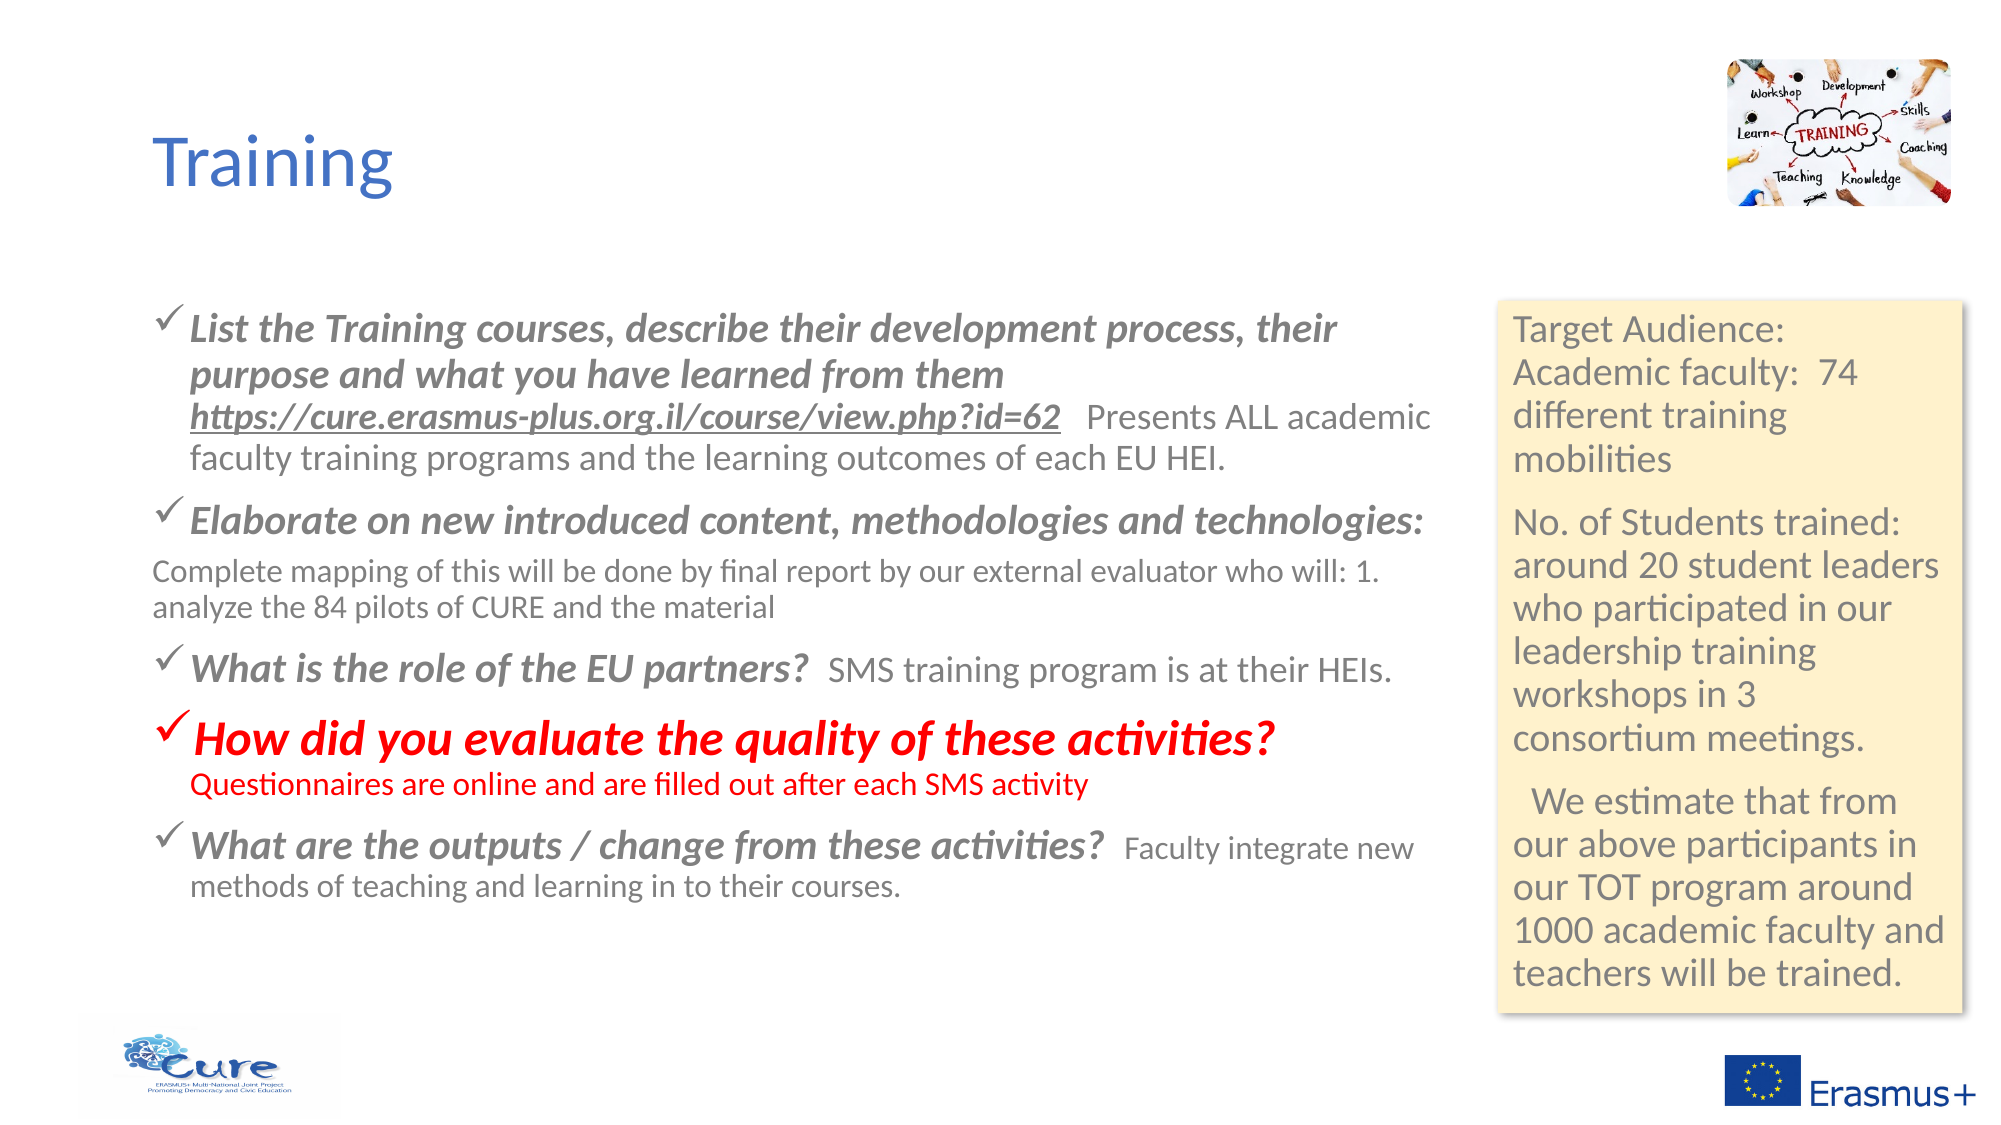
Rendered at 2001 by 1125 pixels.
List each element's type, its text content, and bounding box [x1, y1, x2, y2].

subtitle Target Audience: Academic faculty: 74 different training mobilities No. of Students trained: around 20 student leaders who participated in our leadership training workshops in 3 consortium meetings. We estimate that from our above participants in our TOT program around 1000 academic faculty and teachers will be trained. [1497, 300, 1963, 1014]
picture [1727, 59, 1951, 207]
title Training [137, 53, 1863, 272]
picture [78, 1013, 341, 1119]
list List the Training courses, describe their development process, their purpose and what you have learned from them https://cure.erasmus-plus.org.il/course/view.php?id=62 Presents ALL academic faculty training programs and the learning outcomes of each EU HEI. Elaborate on new introduced content, methodologies and technologies: Complete mapping of this will be done by final report by our external evaluator who will: 1. analyze the 84 pilots of CURE and the material What is the role of the EU partners? SMS training program is at their HEIs. How did you evaluate the quality of these activities? Questionnaires are online and are filled out after each SMS activity What are the outputs / change from these activities? Faculty integrate new methods of teaching and learning in to their courses. [137, 299, 1482, 1014]
picture [1710, 1042, 2000, 1125]
